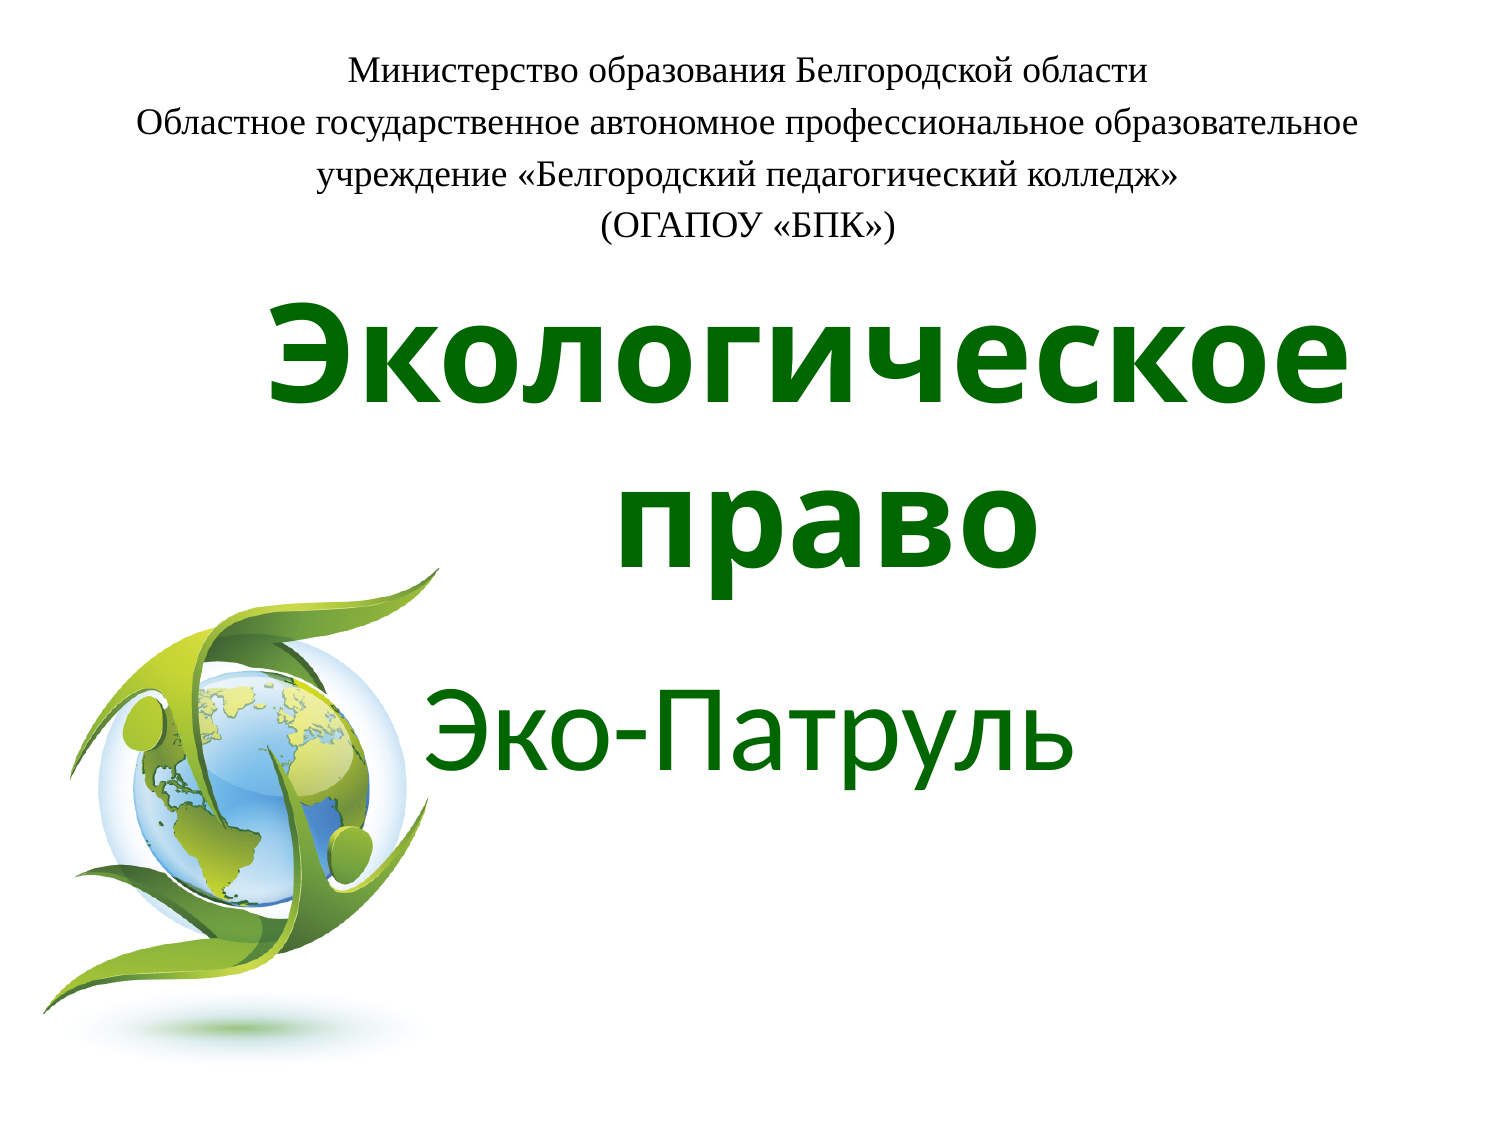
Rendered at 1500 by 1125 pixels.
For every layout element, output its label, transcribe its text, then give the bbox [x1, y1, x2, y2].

picture [0, 550, 481, 1092]
subtitle Эко-Патруль [485, 637, 1275, 925]
text_box Экологическое право [250, 257, 1404, 603]
title [140, 253, 1416, 464]
text_box Министерство образования Белгородской области Областное государственное автономное профессиональное образовательное учреждение «Белгородский педагогический колледж» (ОГАПОУ «БПК») [64, 30, 1432, 253]
